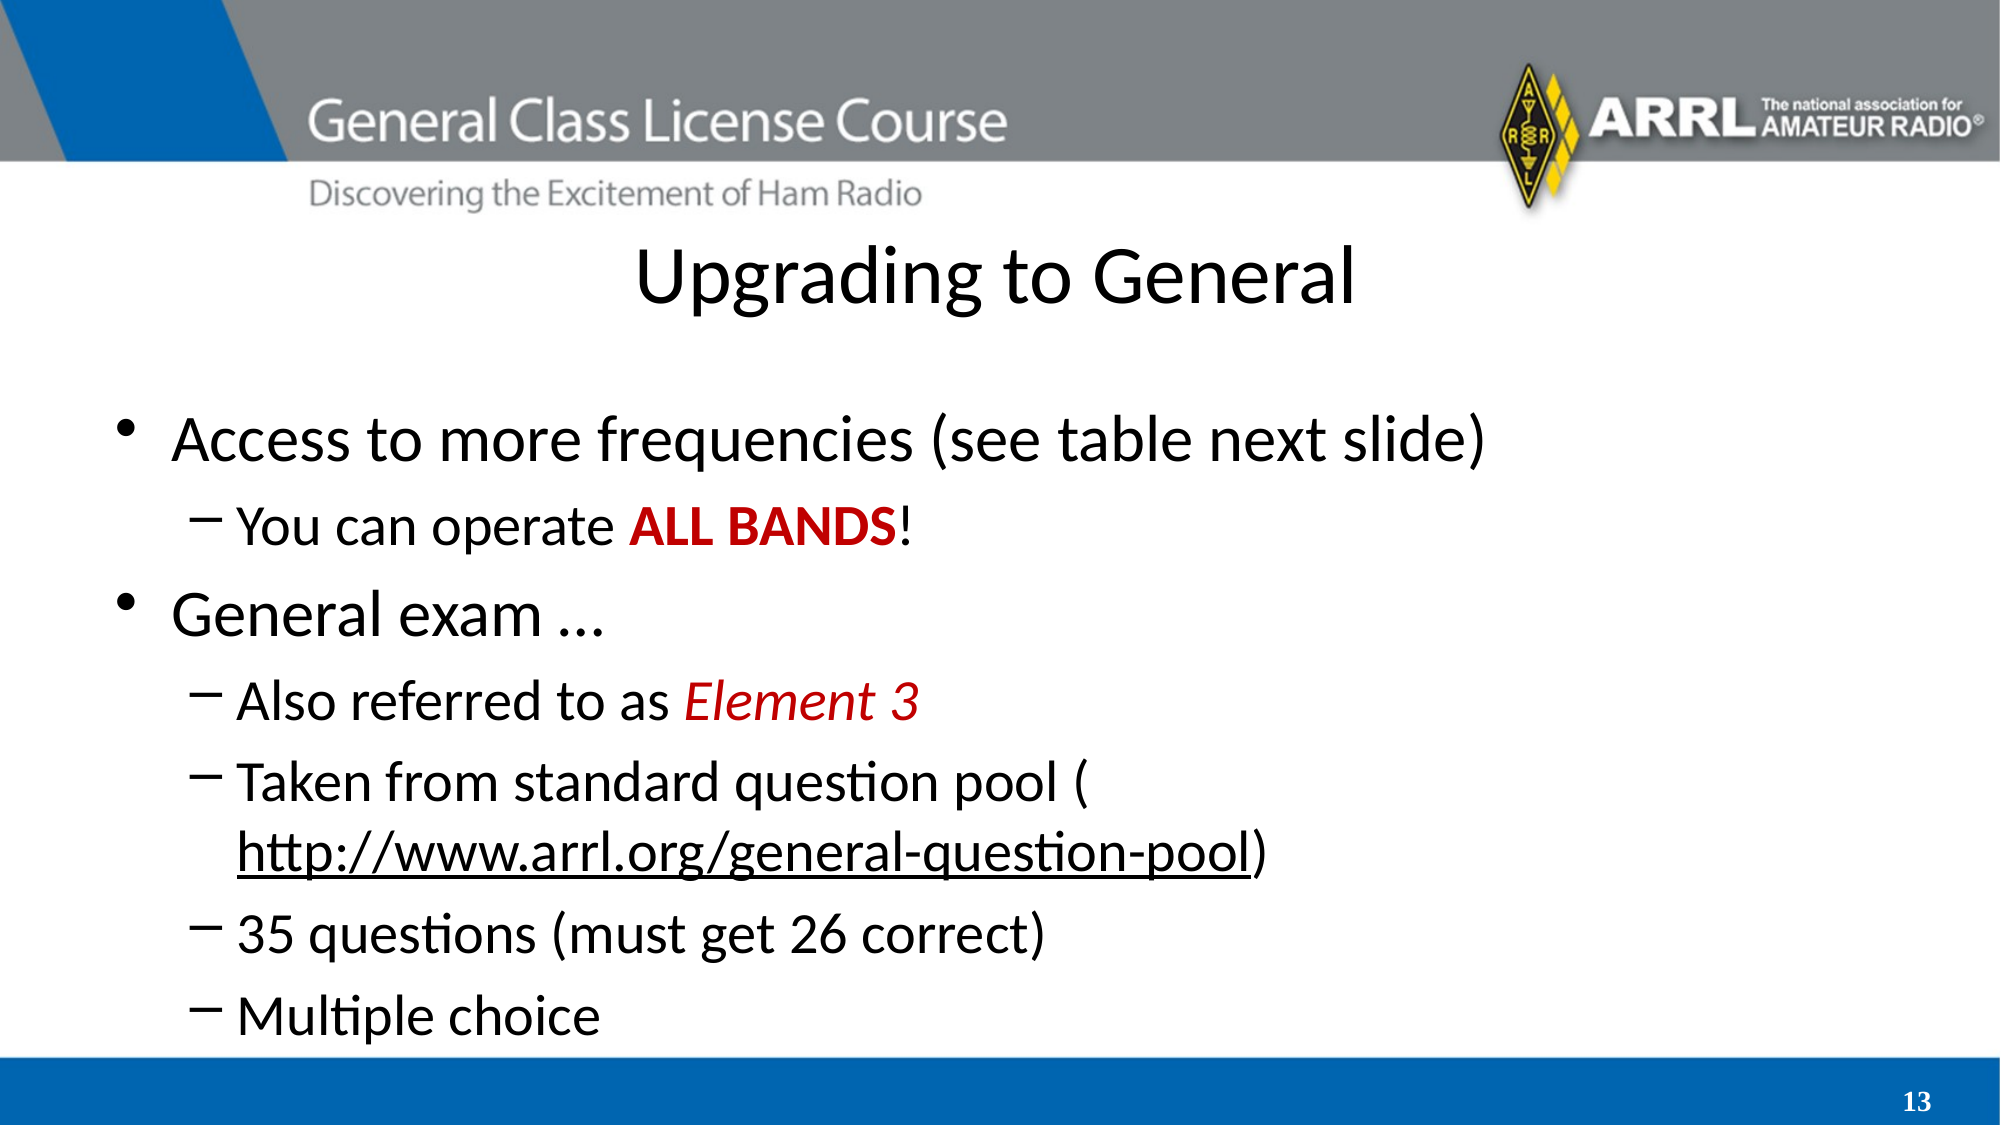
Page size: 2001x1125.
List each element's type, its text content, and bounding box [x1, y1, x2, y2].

picture [0, 0, 2001, 1125]
title Upgrading to General [96, 212, 1897, 356]
list Access to more frequencies (see table next slide) You can operate ALL BANDS! General exam … Also referred to as Element 3 Taken from standard question pool (http://www.arrl.org/general-question-pool) 35 questions (must get 26 correct) Multiple choice [99, 387, 1900, 1075]
